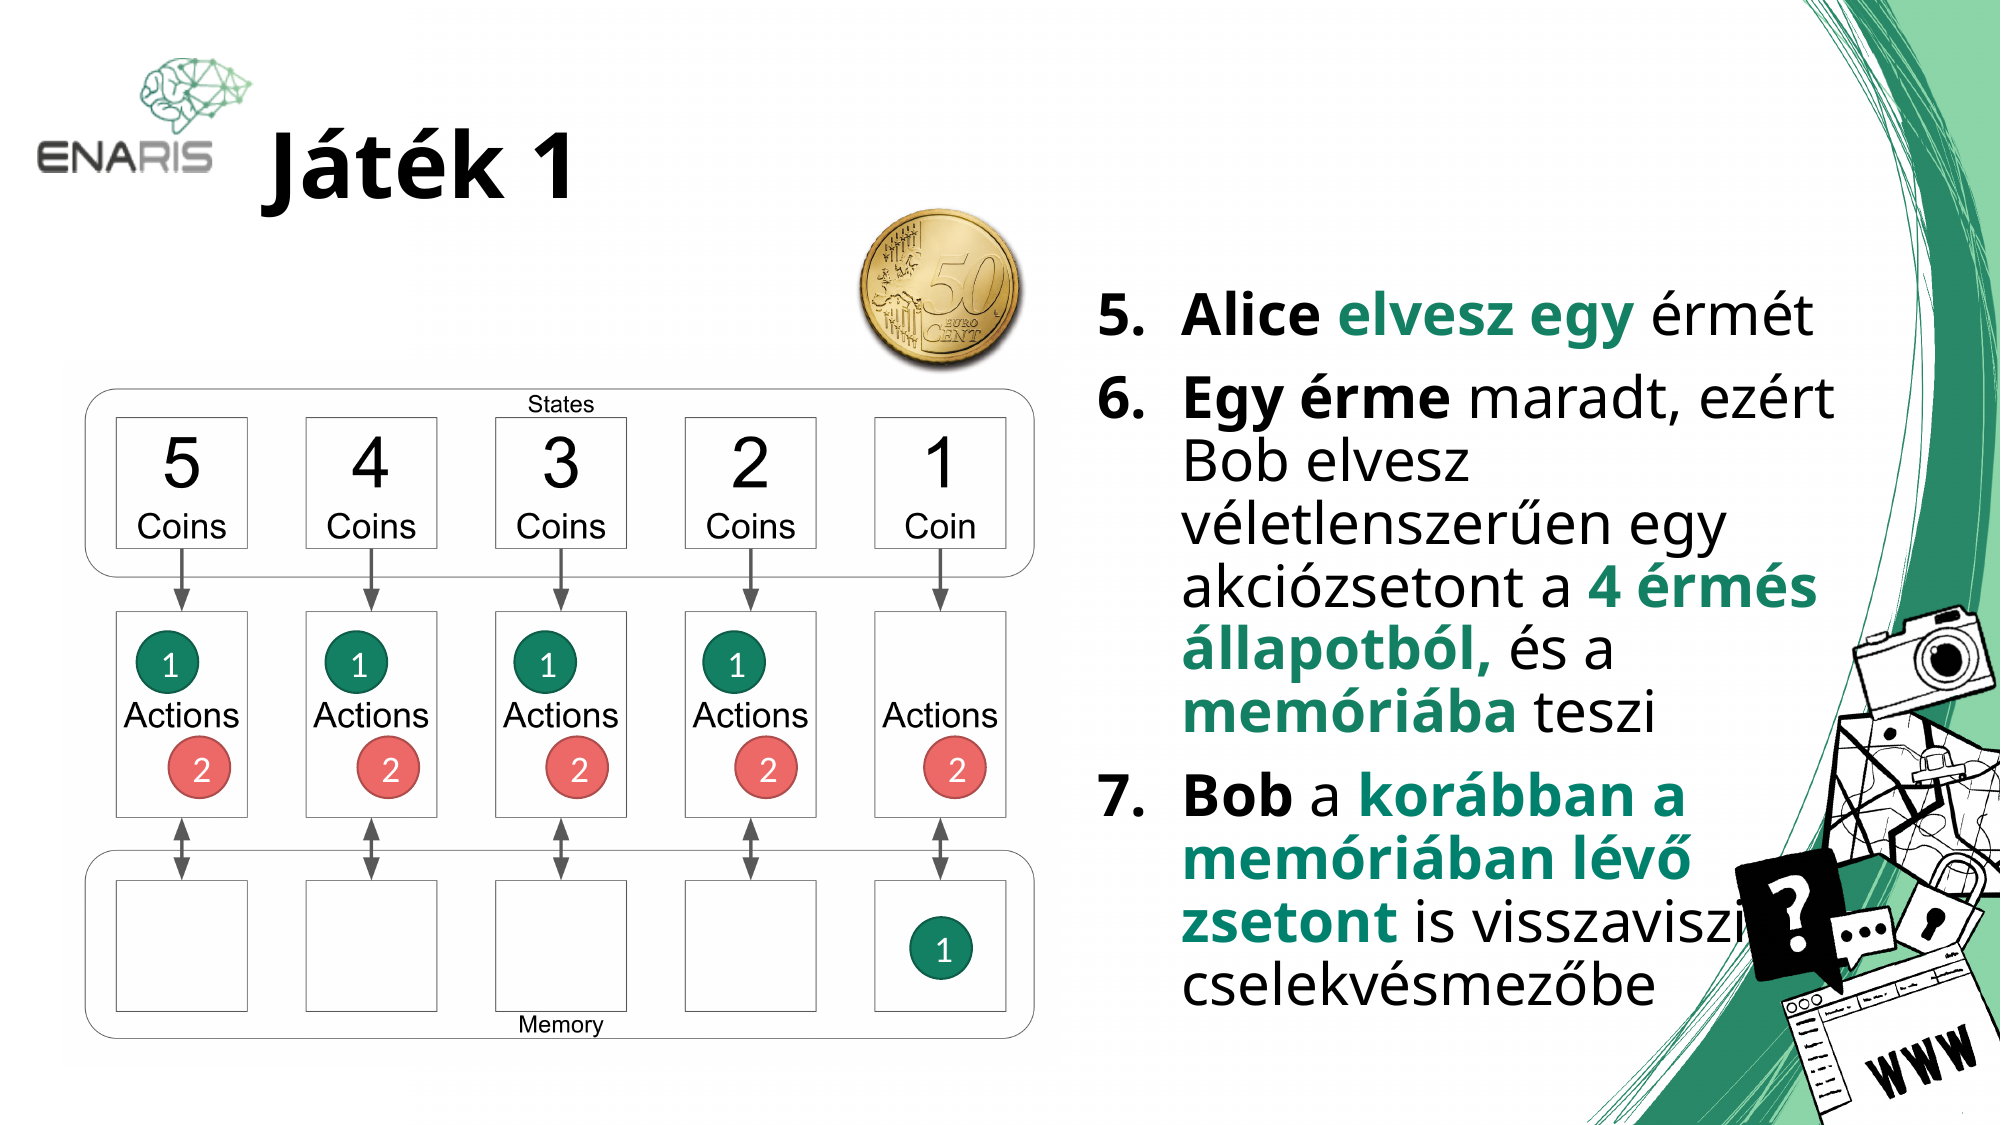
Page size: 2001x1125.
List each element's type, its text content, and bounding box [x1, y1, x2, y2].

picture [37, 58, 254, 173]
title Játék 1 [253, 59, 1863, 278]
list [63, 361, 1059, 1066]
text_box Alice elvesz egy érmét Egy érme maradt, ezért Bob elvesz véletlenszerűen egy akciózsetont a 4 érmés állapotból, és a memóriába teszi Bob a korábban a memóriában lévő zsetont is visszaviszi a cselekvésmezőbe [1082, 277, 1869, 1046]
picture [408, 0, 2000, 1125]
